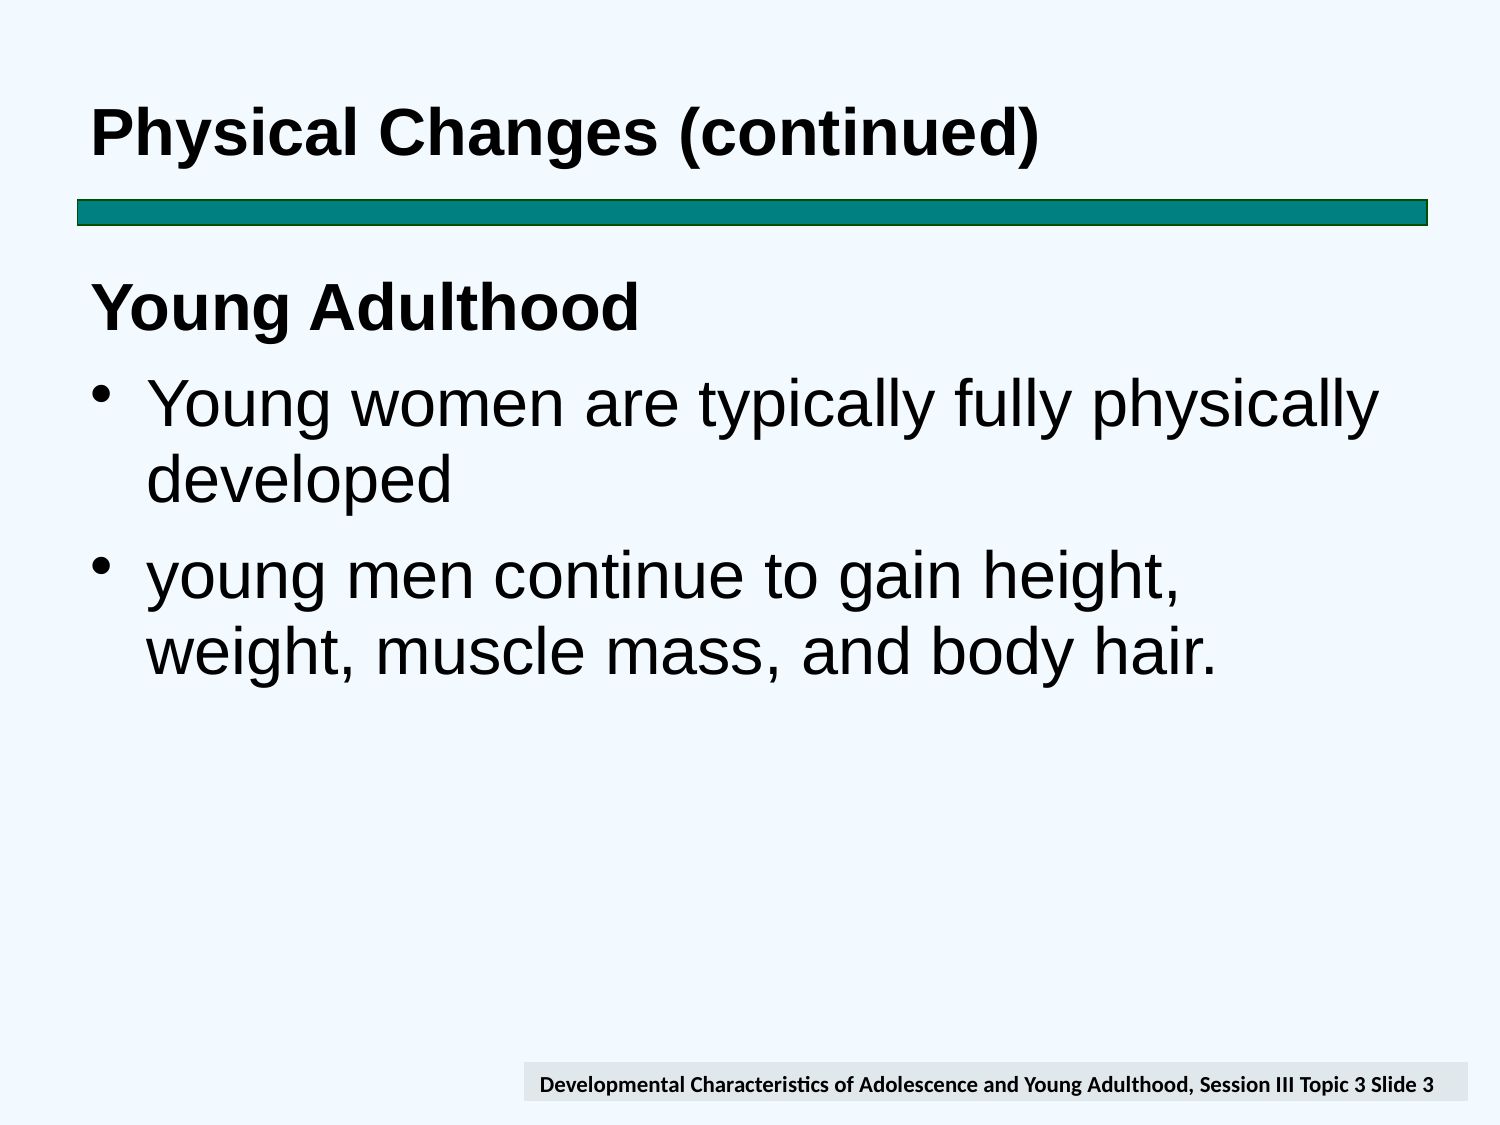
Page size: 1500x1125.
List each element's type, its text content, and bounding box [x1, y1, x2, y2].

text_box Developmental Characteristics of Adolescence and Young Adulthood, Session III Topic 3 Slide 3 [524, 1062, 1467, 1100]
title Physical Changes (continued) [75, 41, 1425, 229]
list Young Adulthood Young women are typically fully physically developed young men continue to gain height, weight, muscle mass, and body hair. [75, 262, 1425, 1005]
